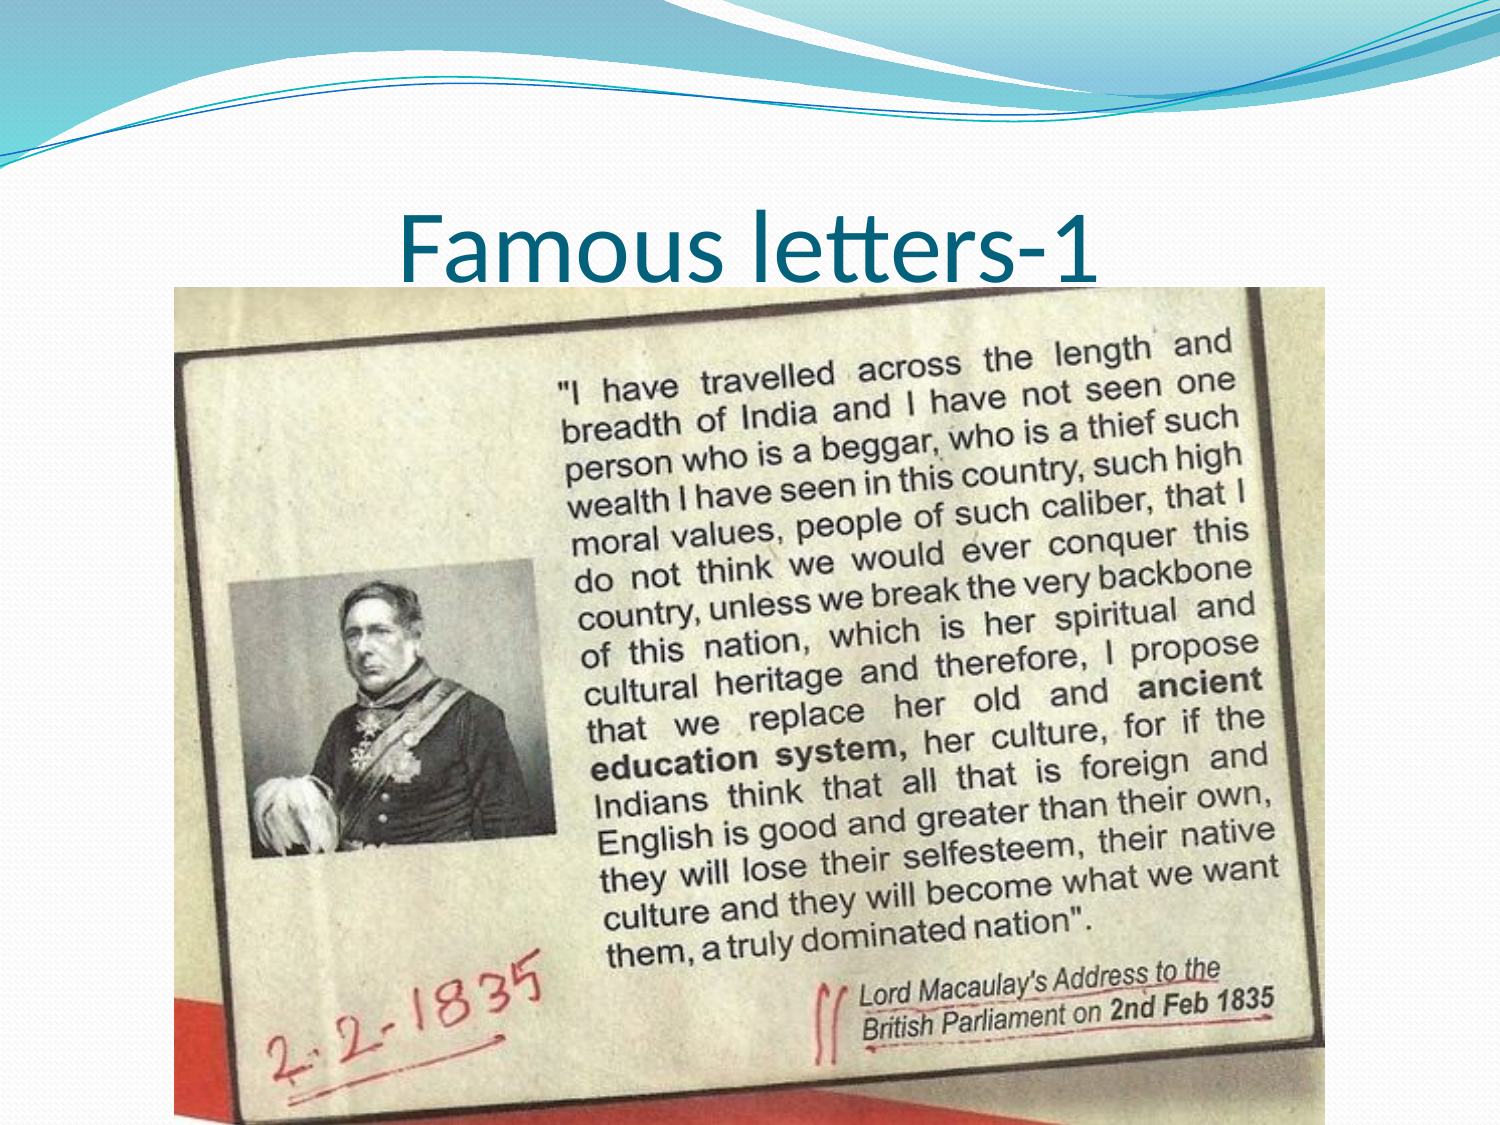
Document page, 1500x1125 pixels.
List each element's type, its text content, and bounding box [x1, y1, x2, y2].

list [174, 287, 1326, 1125]
title Famous letters-1 [75, 115, 1425, 303]
